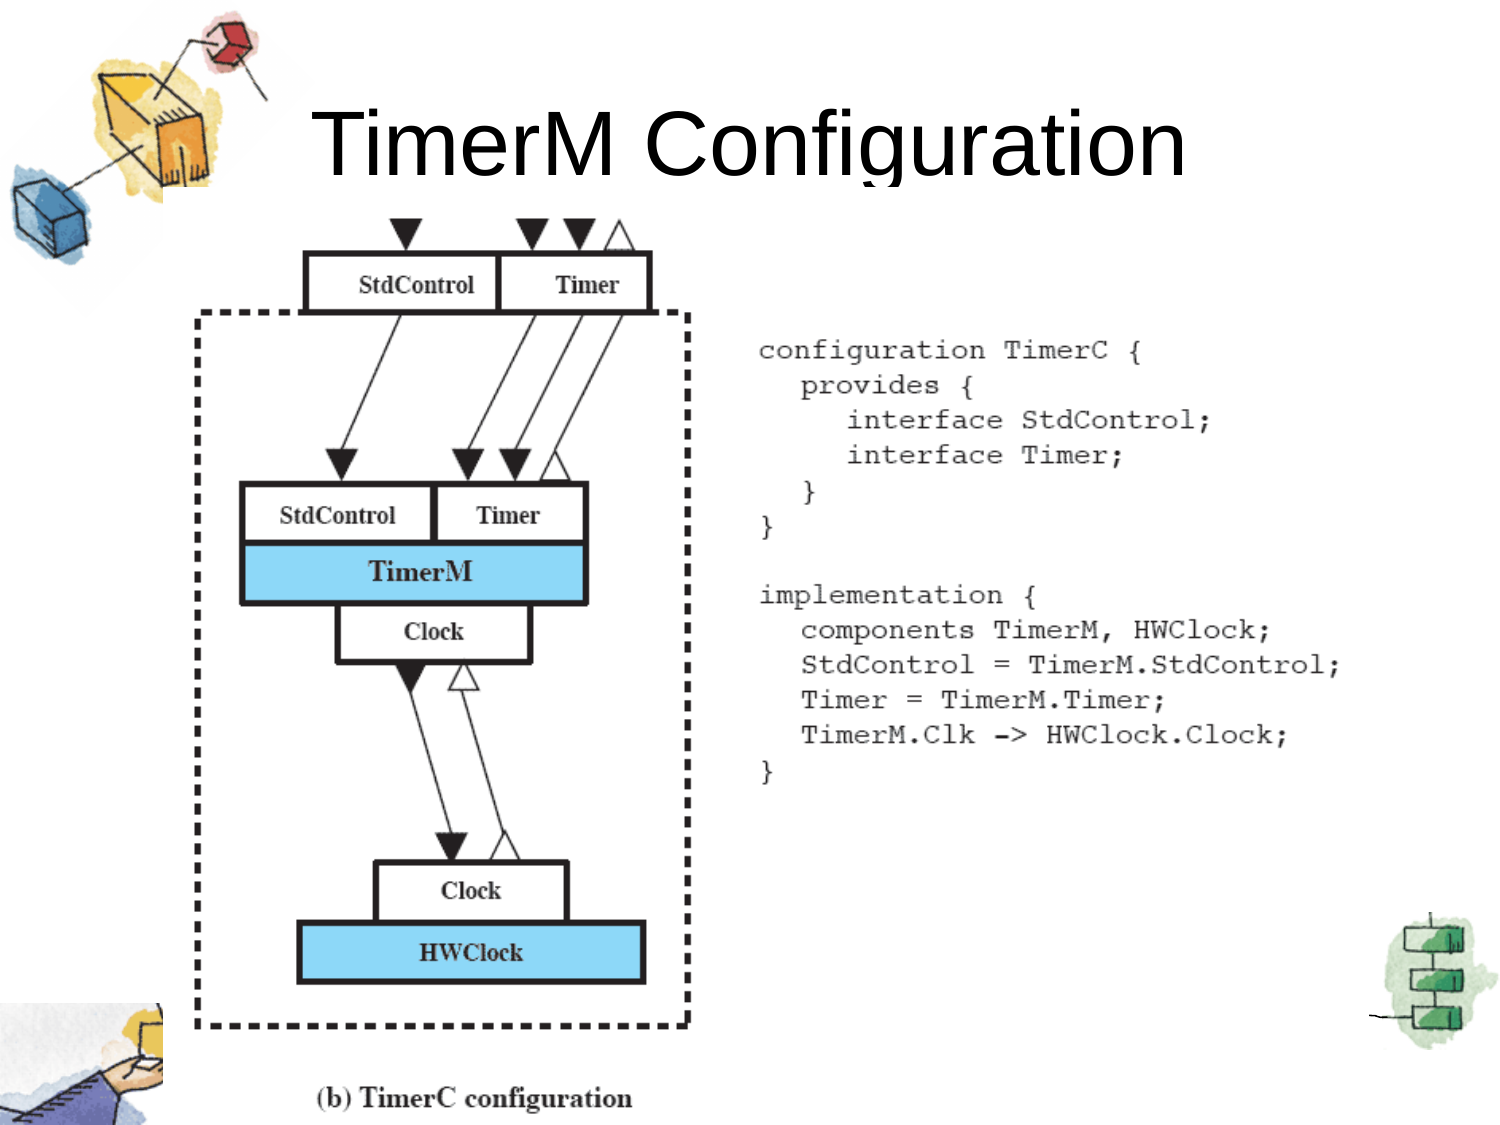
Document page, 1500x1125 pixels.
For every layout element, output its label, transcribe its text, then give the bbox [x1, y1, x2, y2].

picture [0, 1003, 163, 1125]
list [163, 187, 1369, 1125]
title TimerM Configuration [74, 44, 1426, 233]
picture [114, 0, 274, 44]
picture [0, 85, 163, 316]
picture [1382, 912, 1500, 1050]
